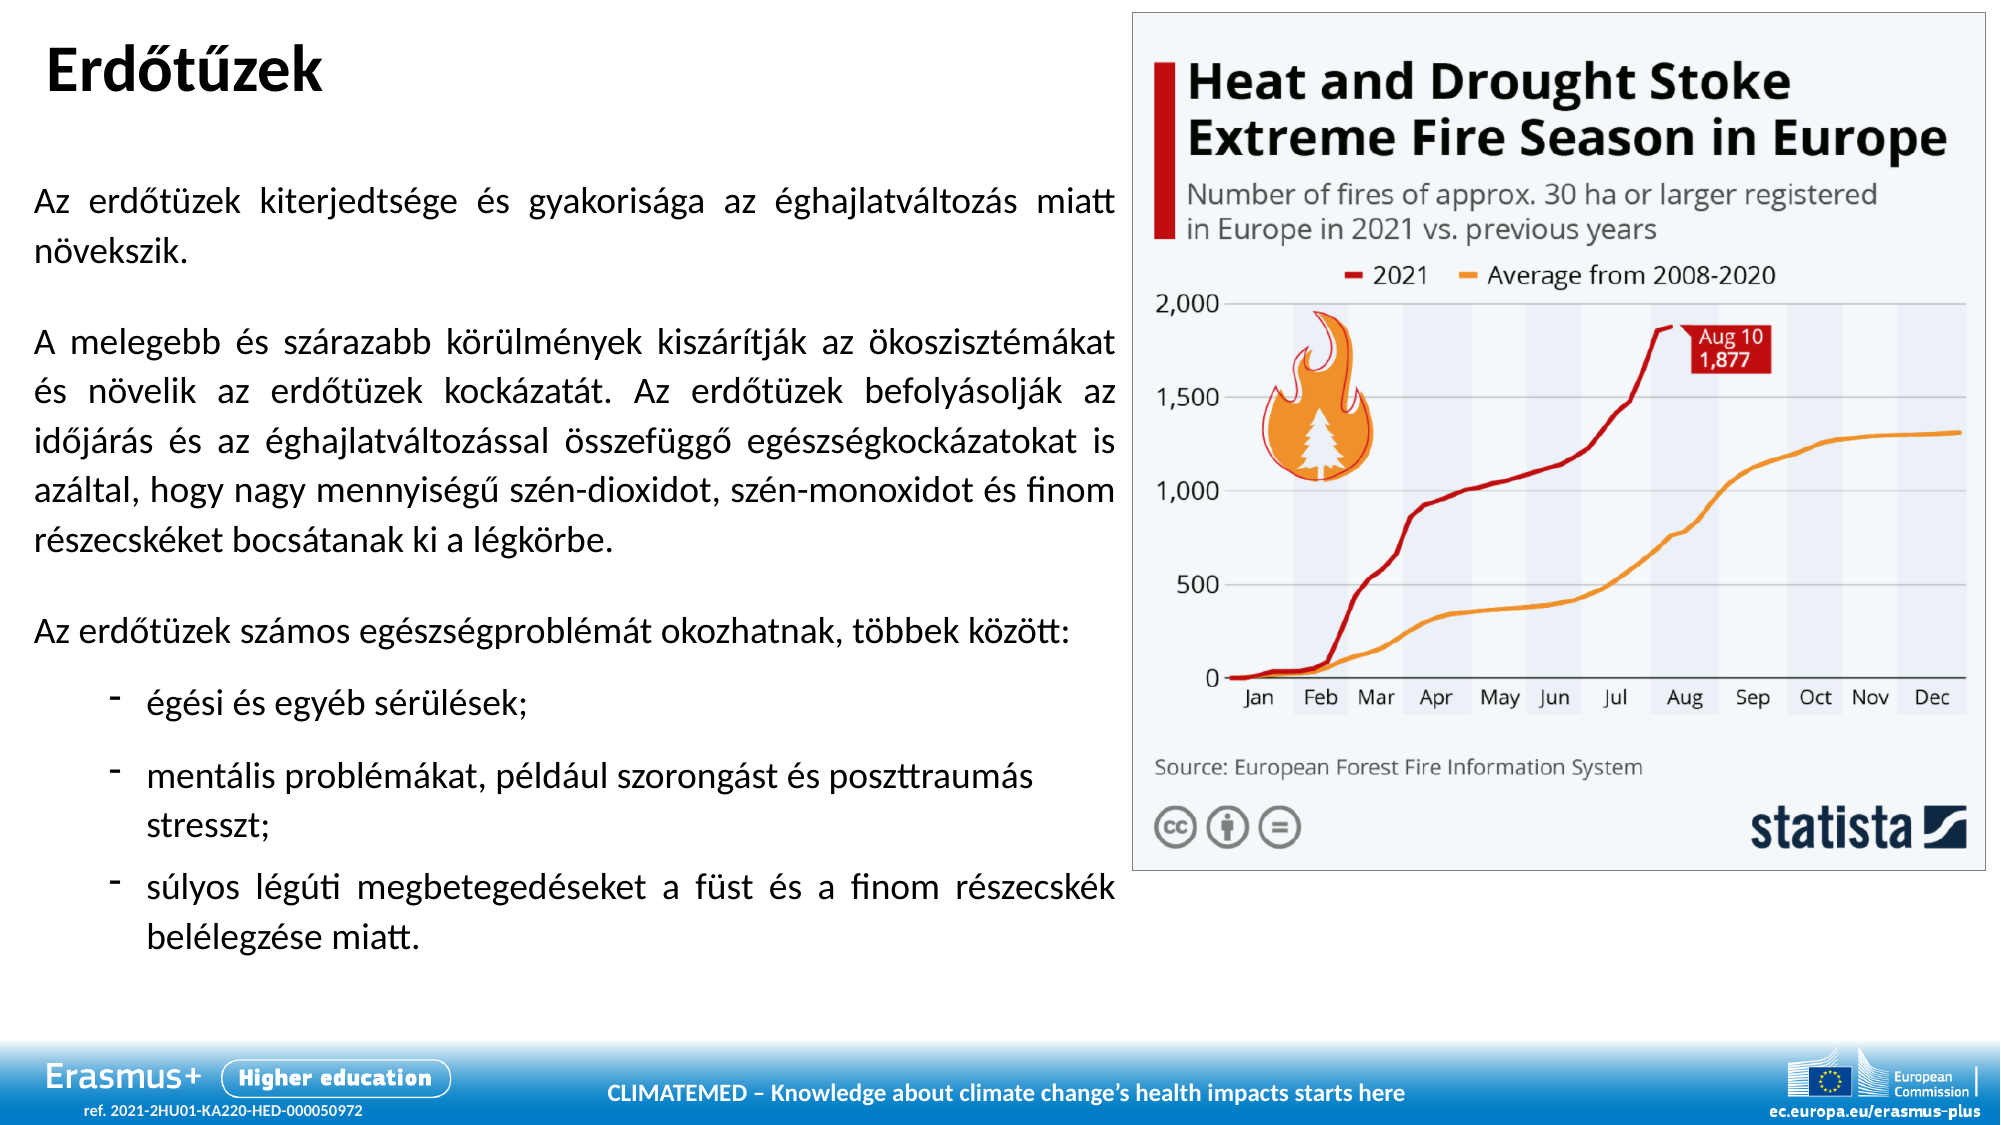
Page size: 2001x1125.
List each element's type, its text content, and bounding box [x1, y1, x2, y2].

picture [1131, 12, 1986, 871]
title Erdőtűzek [31, 25, 1131, 116]
list Az erdőtüzek kiterjedtsége és gyakorisága az éghajlatváltozás miatt növekszik. A melegebb és szárazabb körülmények kiszárítják az ökoszisztémákat és növelik az erdőtüzek kockázatát. Az erdőtüzek befolyásolják az időjárás és az éghajlatváltozással összefüggő egészségkockázatokat is azáltal, hogy nagy mennyiségű szén-dioxidot, szén-monoxidot és finom részecskéket bocsátanak ki a légkörbe. Az erdőtüzek számos egészségproblémát okozhatnak, többek között: égési és egyéb sérülések; mentális problémákat, például szorongást és poszttraumás stresszt; súlyos légúti megbetegedéseket a füst és a finom részecskék belélegzése miatt. [18, 164, 1133, 987]
picture [0, 899, 2000, 1125]
